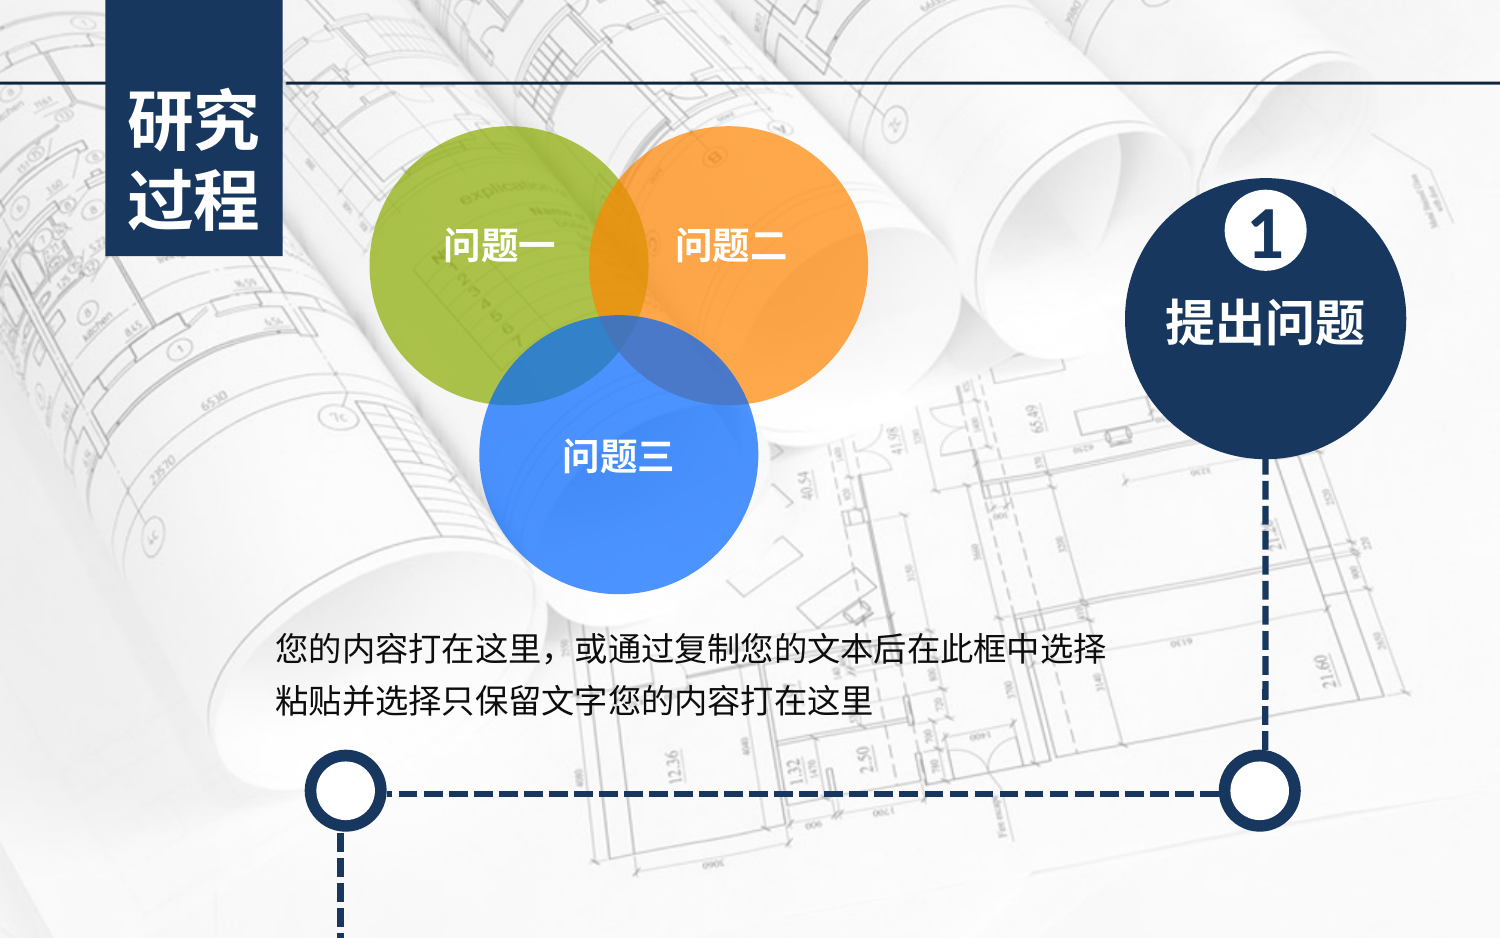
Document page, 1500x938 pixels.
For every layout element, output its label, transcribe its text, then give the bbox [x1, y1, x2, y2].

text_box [1218, 749, 1302, 832]
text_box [369, 125, 587, 406]
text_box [588, 125, 869, 406]
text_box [304, 749, 387, 832]
text_box [103, 0, 285, 71]
text_box 您的内容打在这里，或通过复制您的文本后在此框中选择粘贴并选择只保留文字您的内容打在这里 [260, 609, 1125, 780]
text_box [479, 314, 759, 595]
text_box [1124, 175, 1407, 460]
text_box 研究过程 [86, 71, 302, 247]
text_box [103, 247, 285, 258]
picture [0, 0, 1500, 938]
